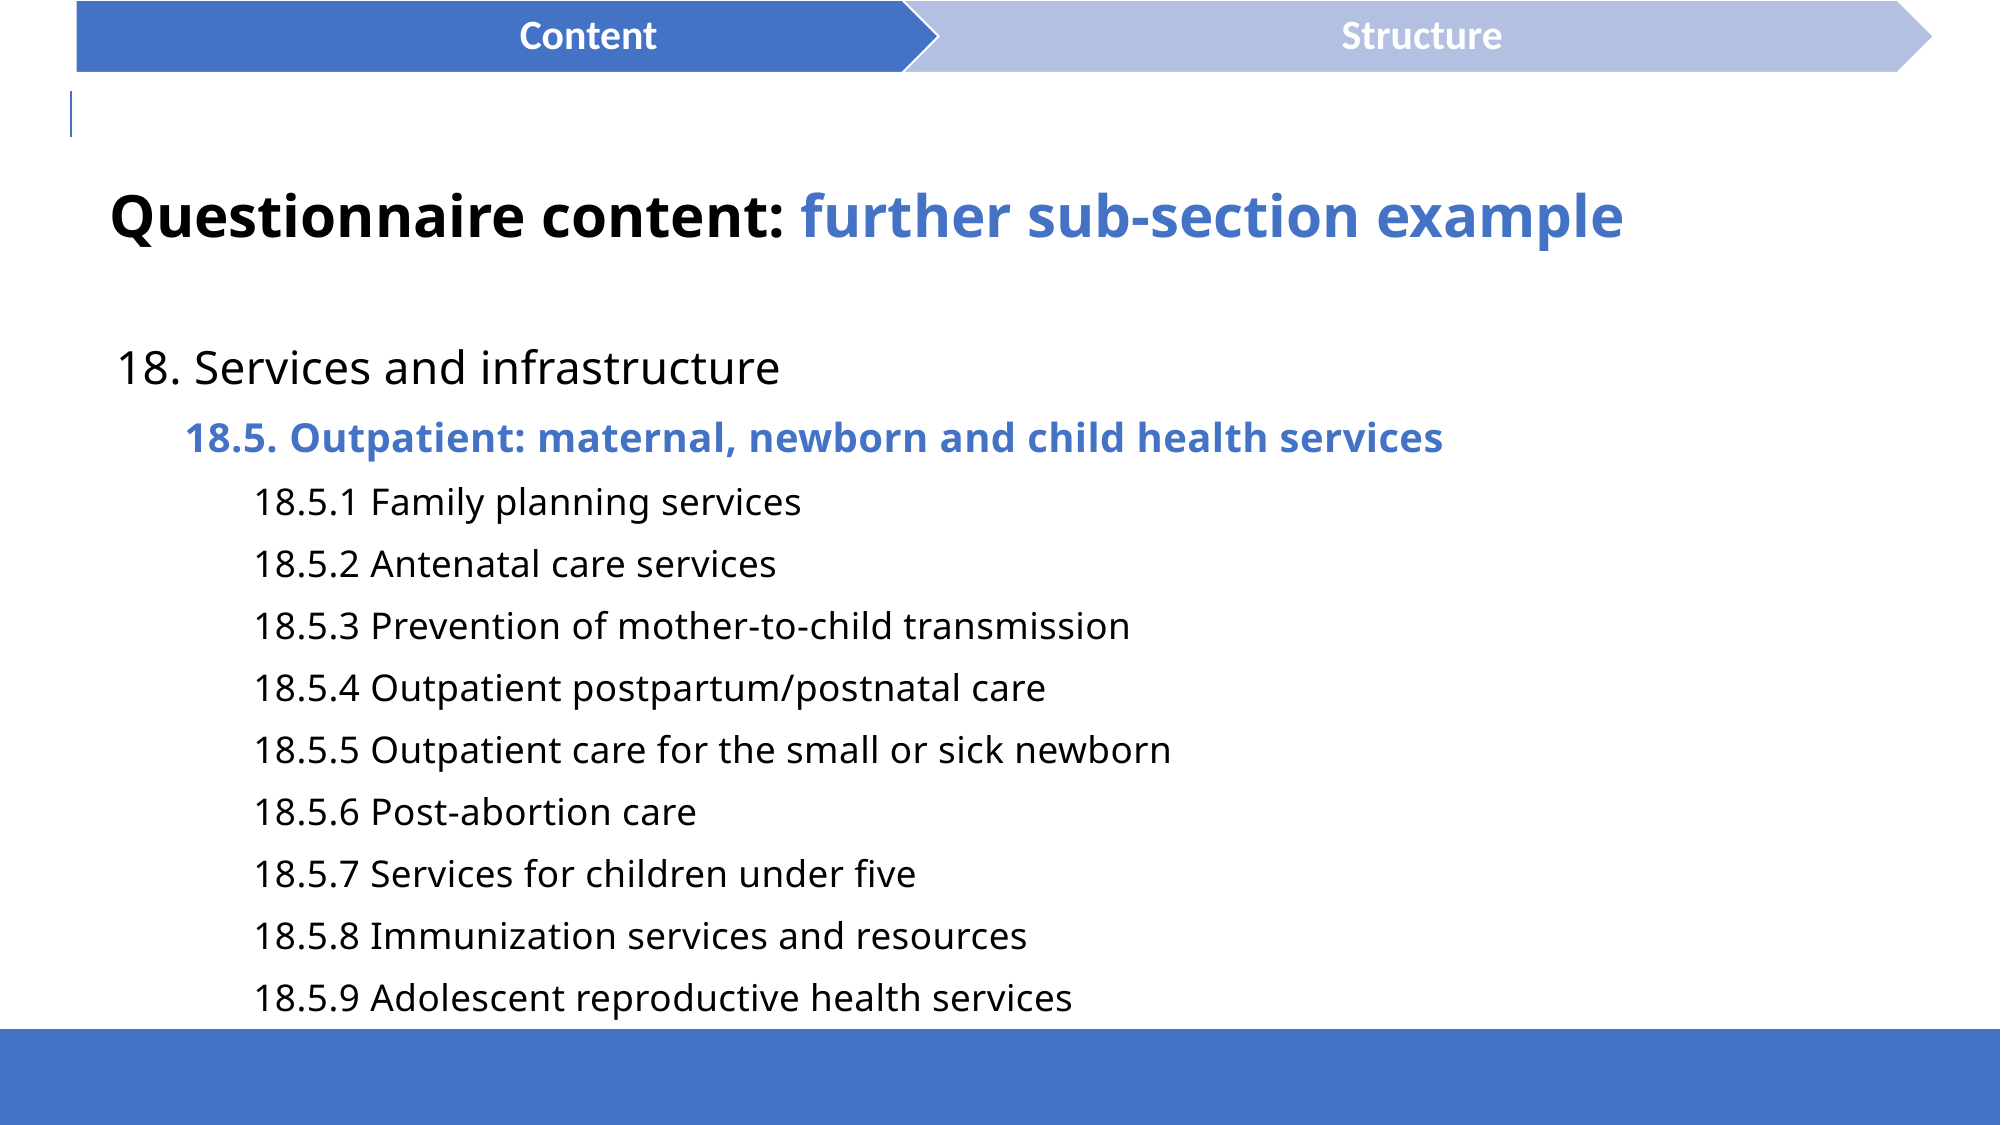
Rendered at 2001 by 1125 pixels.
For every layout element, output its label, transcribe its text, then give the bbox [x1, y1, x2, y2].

list 18. Services and infrastructure 18.5. Outpatient: maternal, newborn and child health services 18.5.1 Family planning services 18.5.2 Antenatal care services 18.5.3 Prevention of mother-to-child transmission 18.5.4 Outpatient postpartum/postnatal care 18.5.5 Outpatient care for the small or sick newborn 18.5.6 Post-abortion care 18.5.7 Services for children under five 18.5.8 Immunization services and resources 18.5.9 Adolescent reproductive health services [75, 320, 1839, 1033]
list Questionnaire content: further sub-section example [94, 171, 1744, 259]
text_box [75, 0, 1936, 73]
